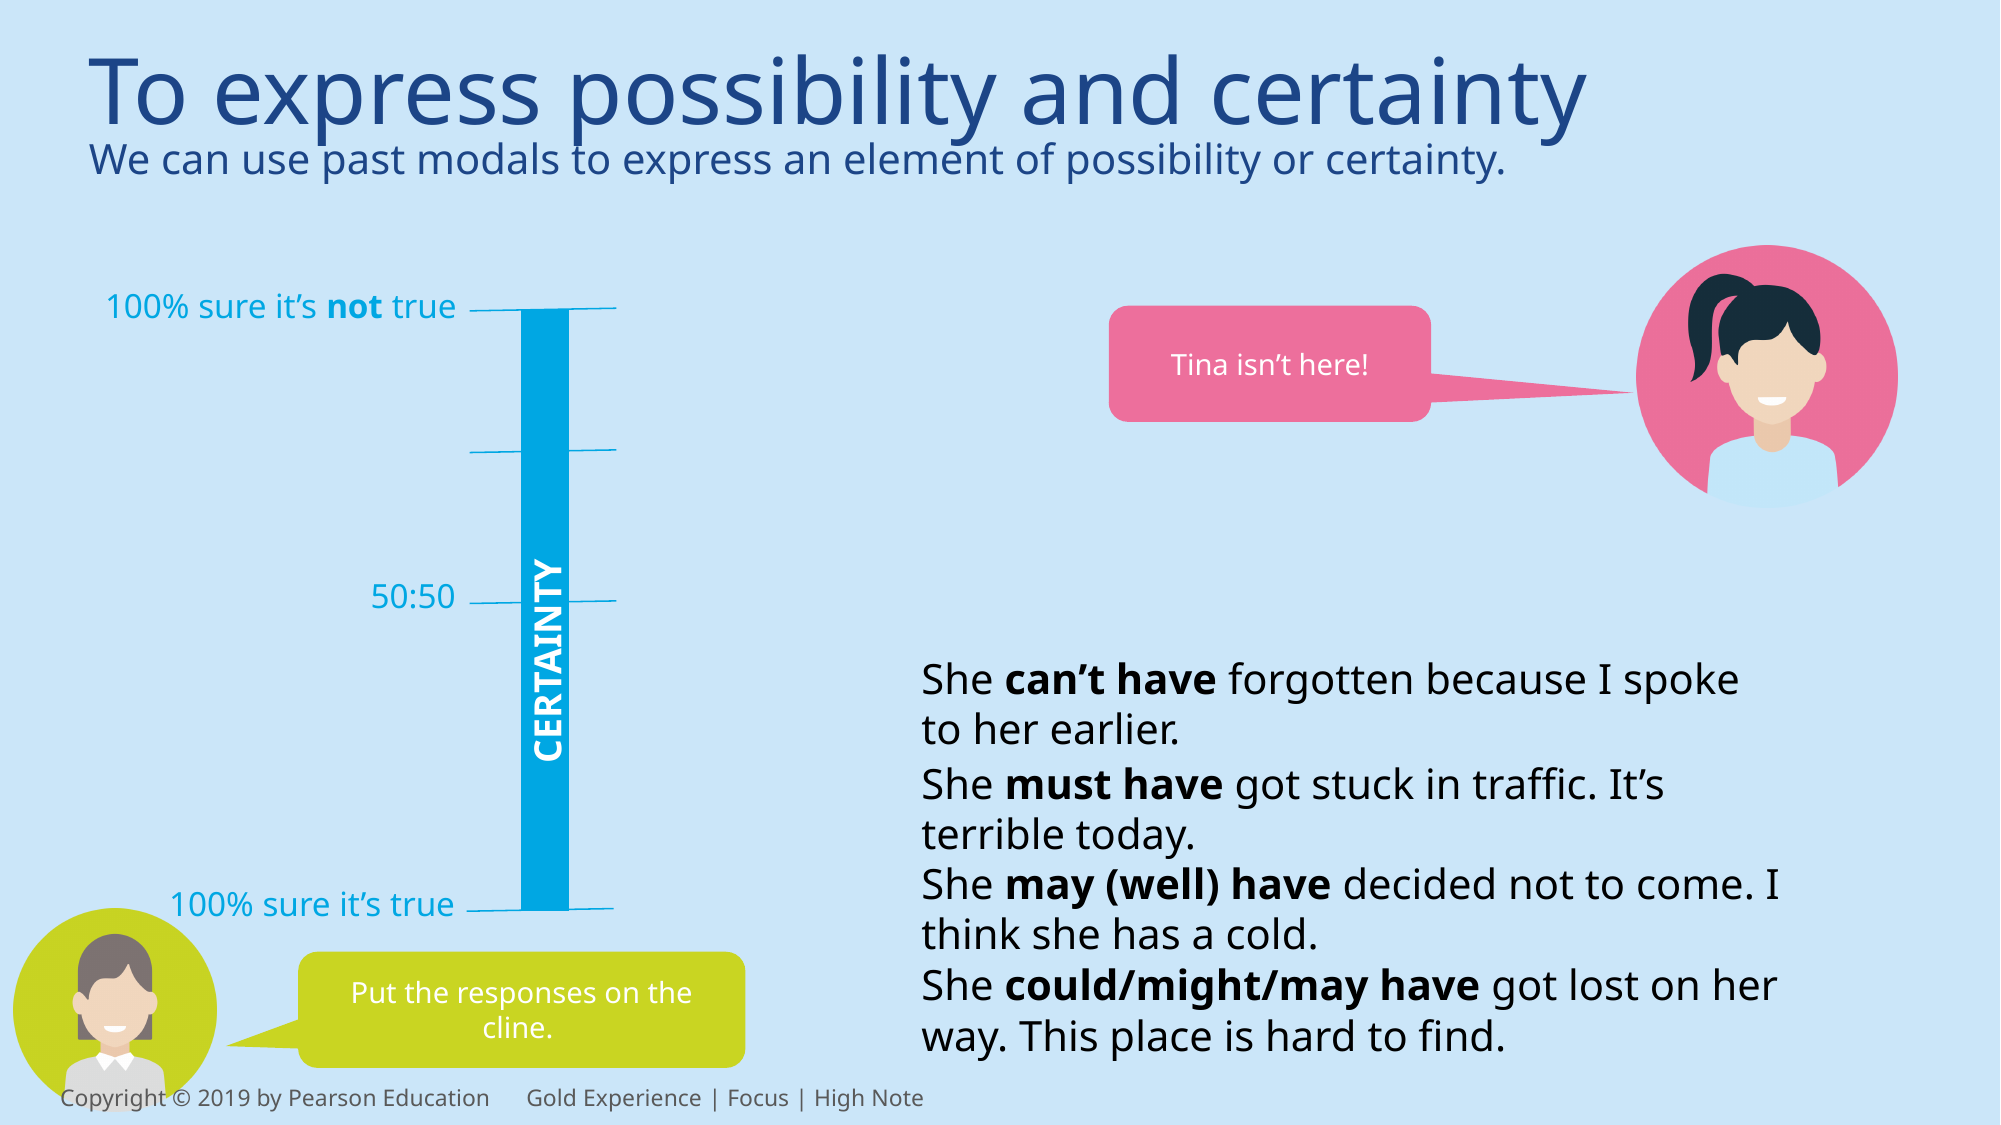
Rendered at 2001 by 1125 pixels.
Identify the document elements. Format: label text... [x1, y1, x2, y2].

text_box Tina isn’t here! [1108, 305, 1630, 422]
text_box She could/might/may have got lost on her way. This place is hard to find. [906, 951, 1798, 1068]
text_box She must have got stuck in traffic. It’s terrible today. [906, 749, 1798, 850]
text_box She may (well) have decided not to come. I think she has a cold. [906, 850, 1798, 951]
picture [13, 907, 217, 1112]
text_box She can’t have forgotten because I spoke to her earlier. [906, 645, 1798, 749]
picture [193, 907, 202, 913]
footer Copyright © 2019 by Pearson Education Gold Experience | Focus | High Note [45, 1066, 1084, 1125]
text_box To express possibility and certainty [73, 37, 1716, 131]
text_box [27, 277, 617, 946]
picture [1635, 245, 1898, 508]
text_box We can use past modals to express an element of possibility or certainty. [73, 131, 1795, 199]
text_box Put the responses on the cline. [225, 951, 746, 1066]
